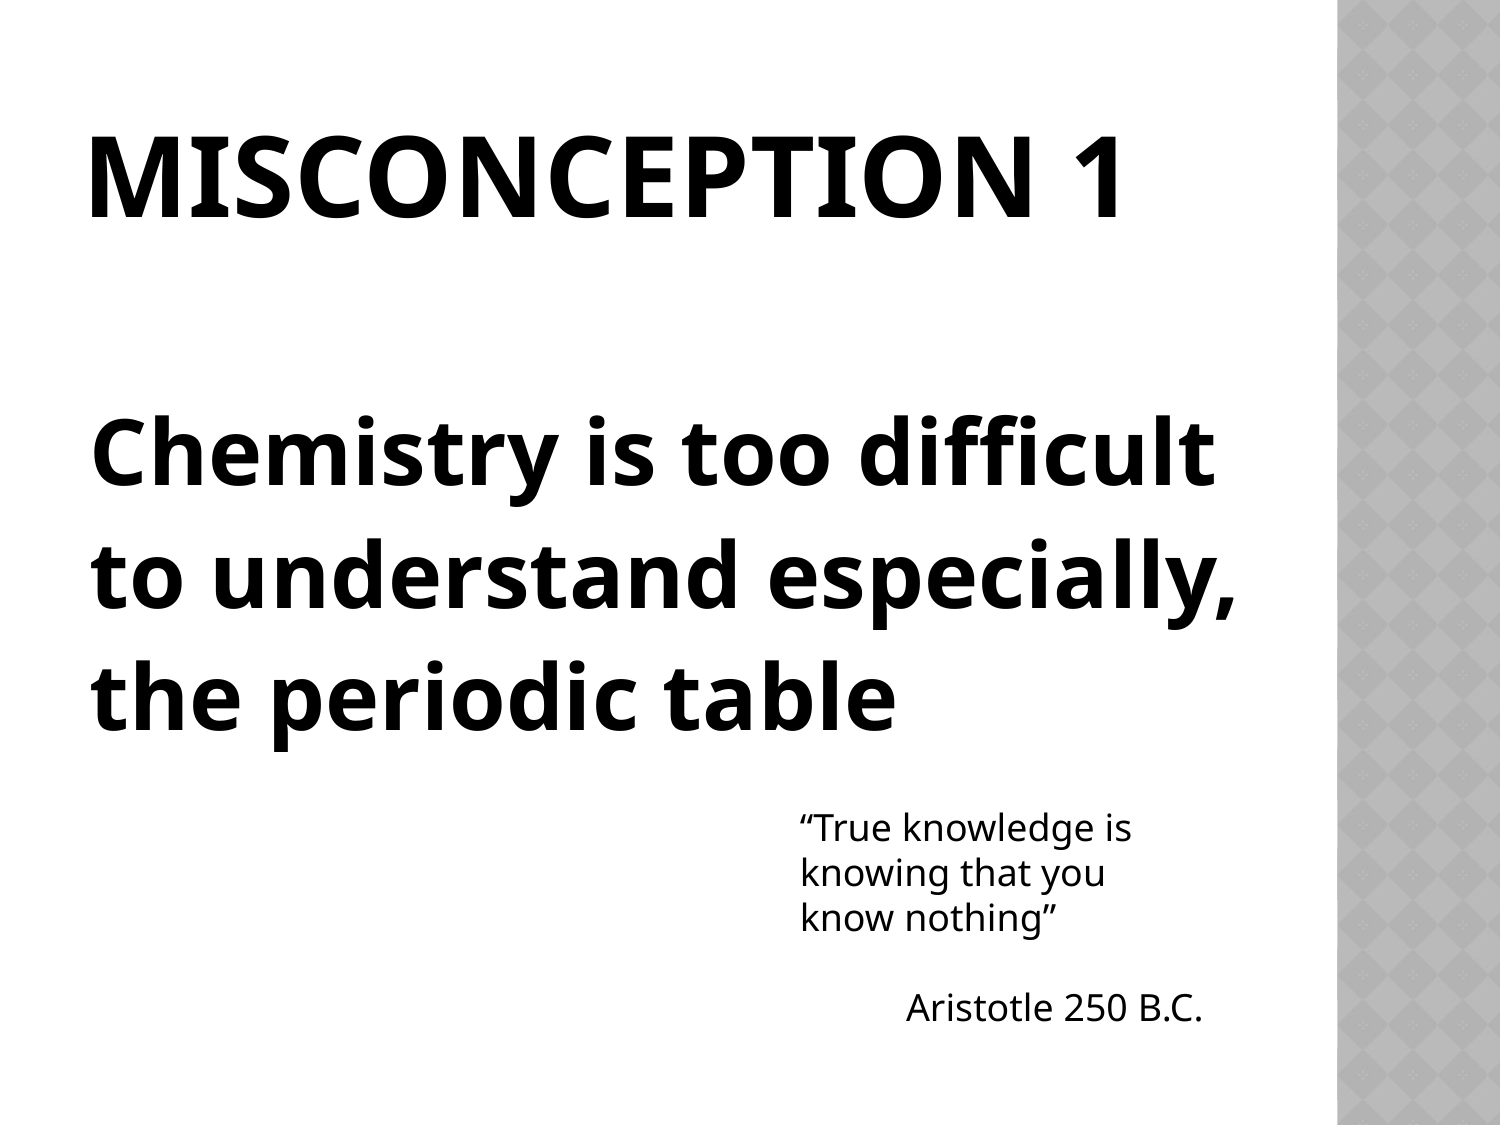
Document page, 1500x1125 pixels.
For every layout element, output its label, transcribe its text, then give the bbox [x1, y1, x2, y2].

list Chemistry is too difficult to understand especially, the periodic table [75, 264, 1263, 1059]
text_box “True knowledge is knowing that you know nothing” Aristotle 250 B.C. [785, 796, 1219, 1037]
title Misconception 1 [75, 52, 1263, 240]
